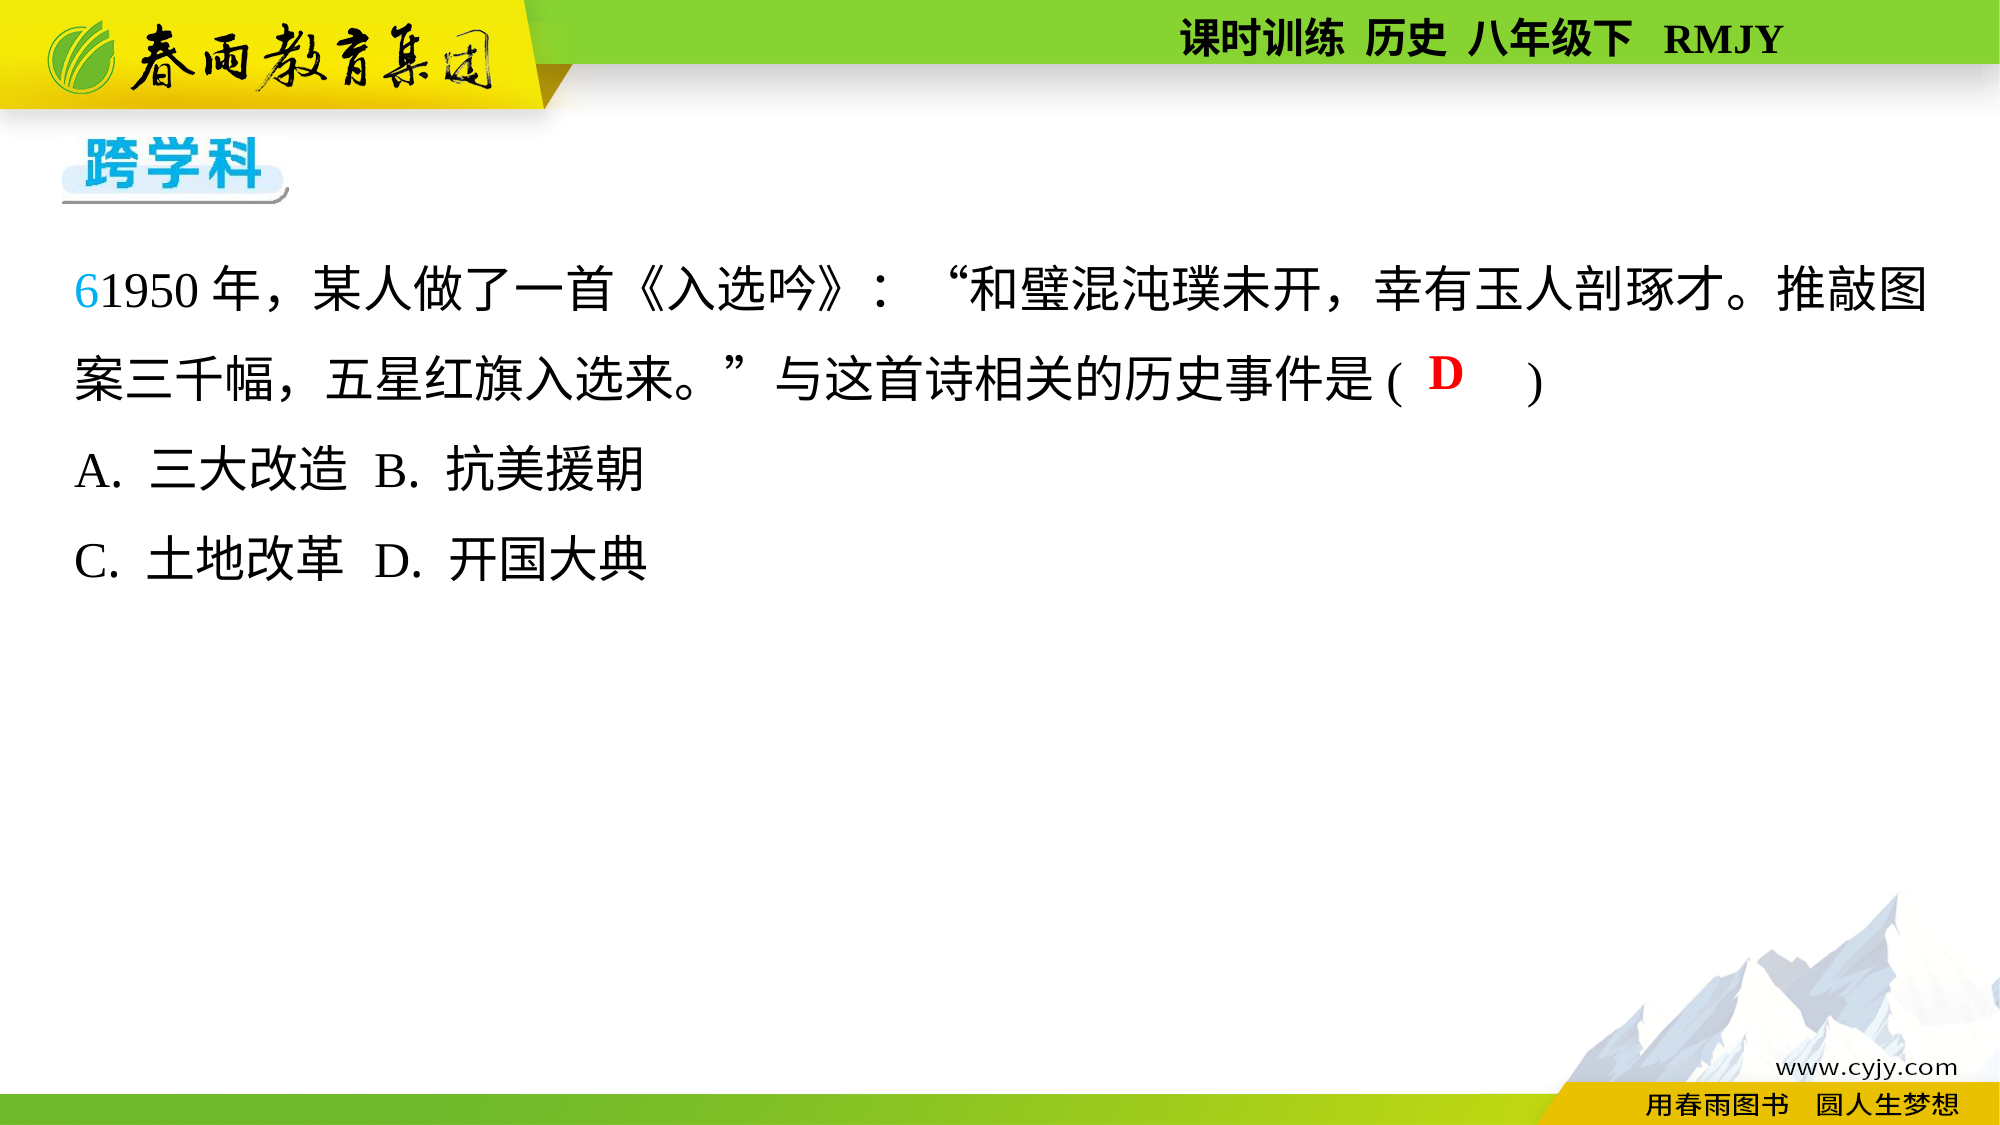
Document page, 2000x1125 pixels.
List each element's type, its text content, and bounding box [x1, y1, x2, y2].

picture [0, 0, 2000, 1125]
list 61950年，某人做了一首《入选吟》：“和璧混沌璞未开，幸有玉人剖琢才。推敲图案三千幅，五星红旗入选来。”与这首诗相关的历史事件是( ) A. 三大改造 B. 抗美援朝 C. 土地改革 D. 开国大典 [59, 220, 1944, 588]
text_box D [1413, 332, 1480, 408]
